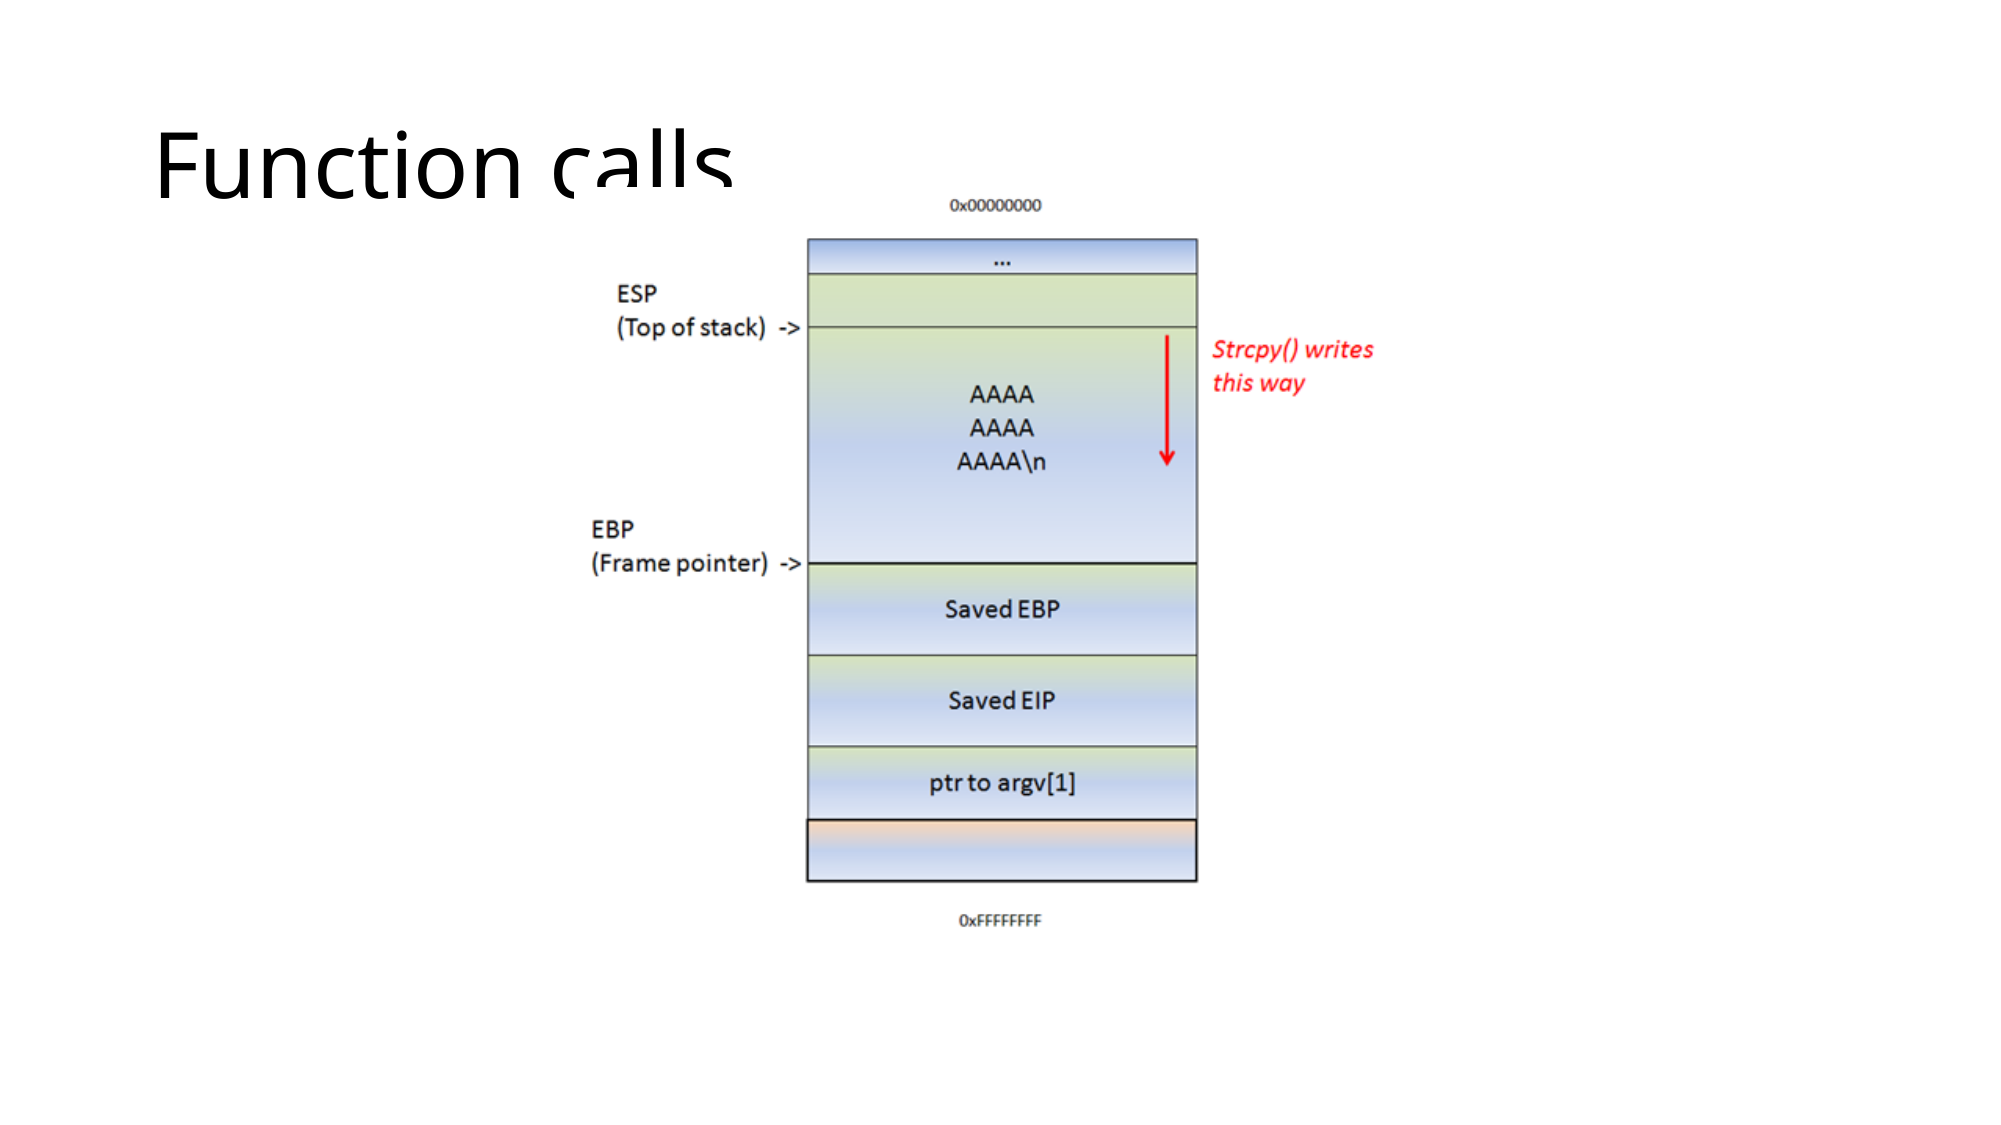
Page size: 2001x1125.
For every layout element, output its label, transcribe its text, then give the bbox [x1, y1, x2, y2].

title Function calls [137, 59, 1863, 278]
picture [574, 187, 1426, 938]
